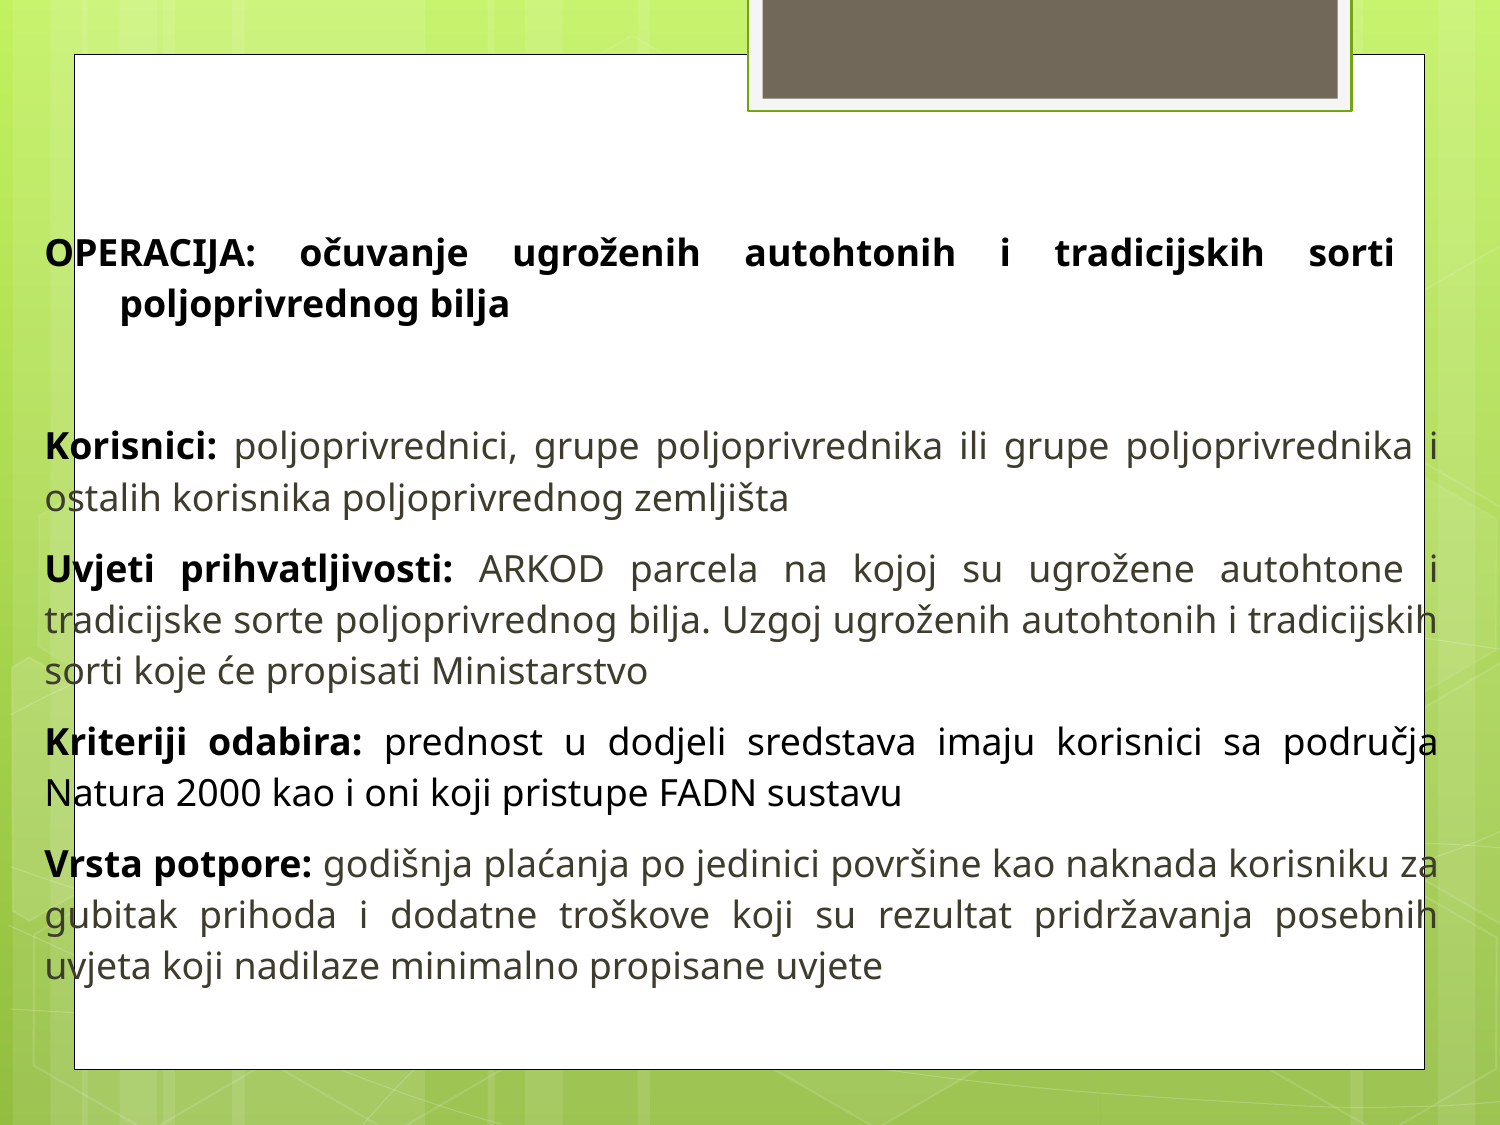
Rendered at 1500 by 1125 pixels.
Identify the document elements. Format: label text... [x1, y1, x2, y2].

list OPERACIJA: očuvanje ugroženih autohtonih i tradicijskih sorti poljoprivrednog bilja Korisnici: poljoprivrednici, grupe poljoprivrednika ili grupe poljoprivrednika i ostalih korisnika poljoprivrednog zemljišta Uvjeti prihvatljivosti: ARKOD parcela na kojoj su ugrožene autohtone i tradicijske sorte poljoprivrednog bilja. Uzgoj ugroženih autohtonih i tradicijskih sorti koje će propisati Ministarstvo Kriteriji odabira: prednost u dodjeli sredstava imaju korisnici sa područja Natura 2000 kao i oni koji pristupe FADN sustavu Vrsta potpore: godišnja plaćanja po jedinici površine kao naknada korisniku za gubitak prihoda i dodatne troškove koji su rezultat pridržavanja posebnih uvjeta koji nadilaze minimalno propisane uvjete [29, 160, 1455, 1007]
